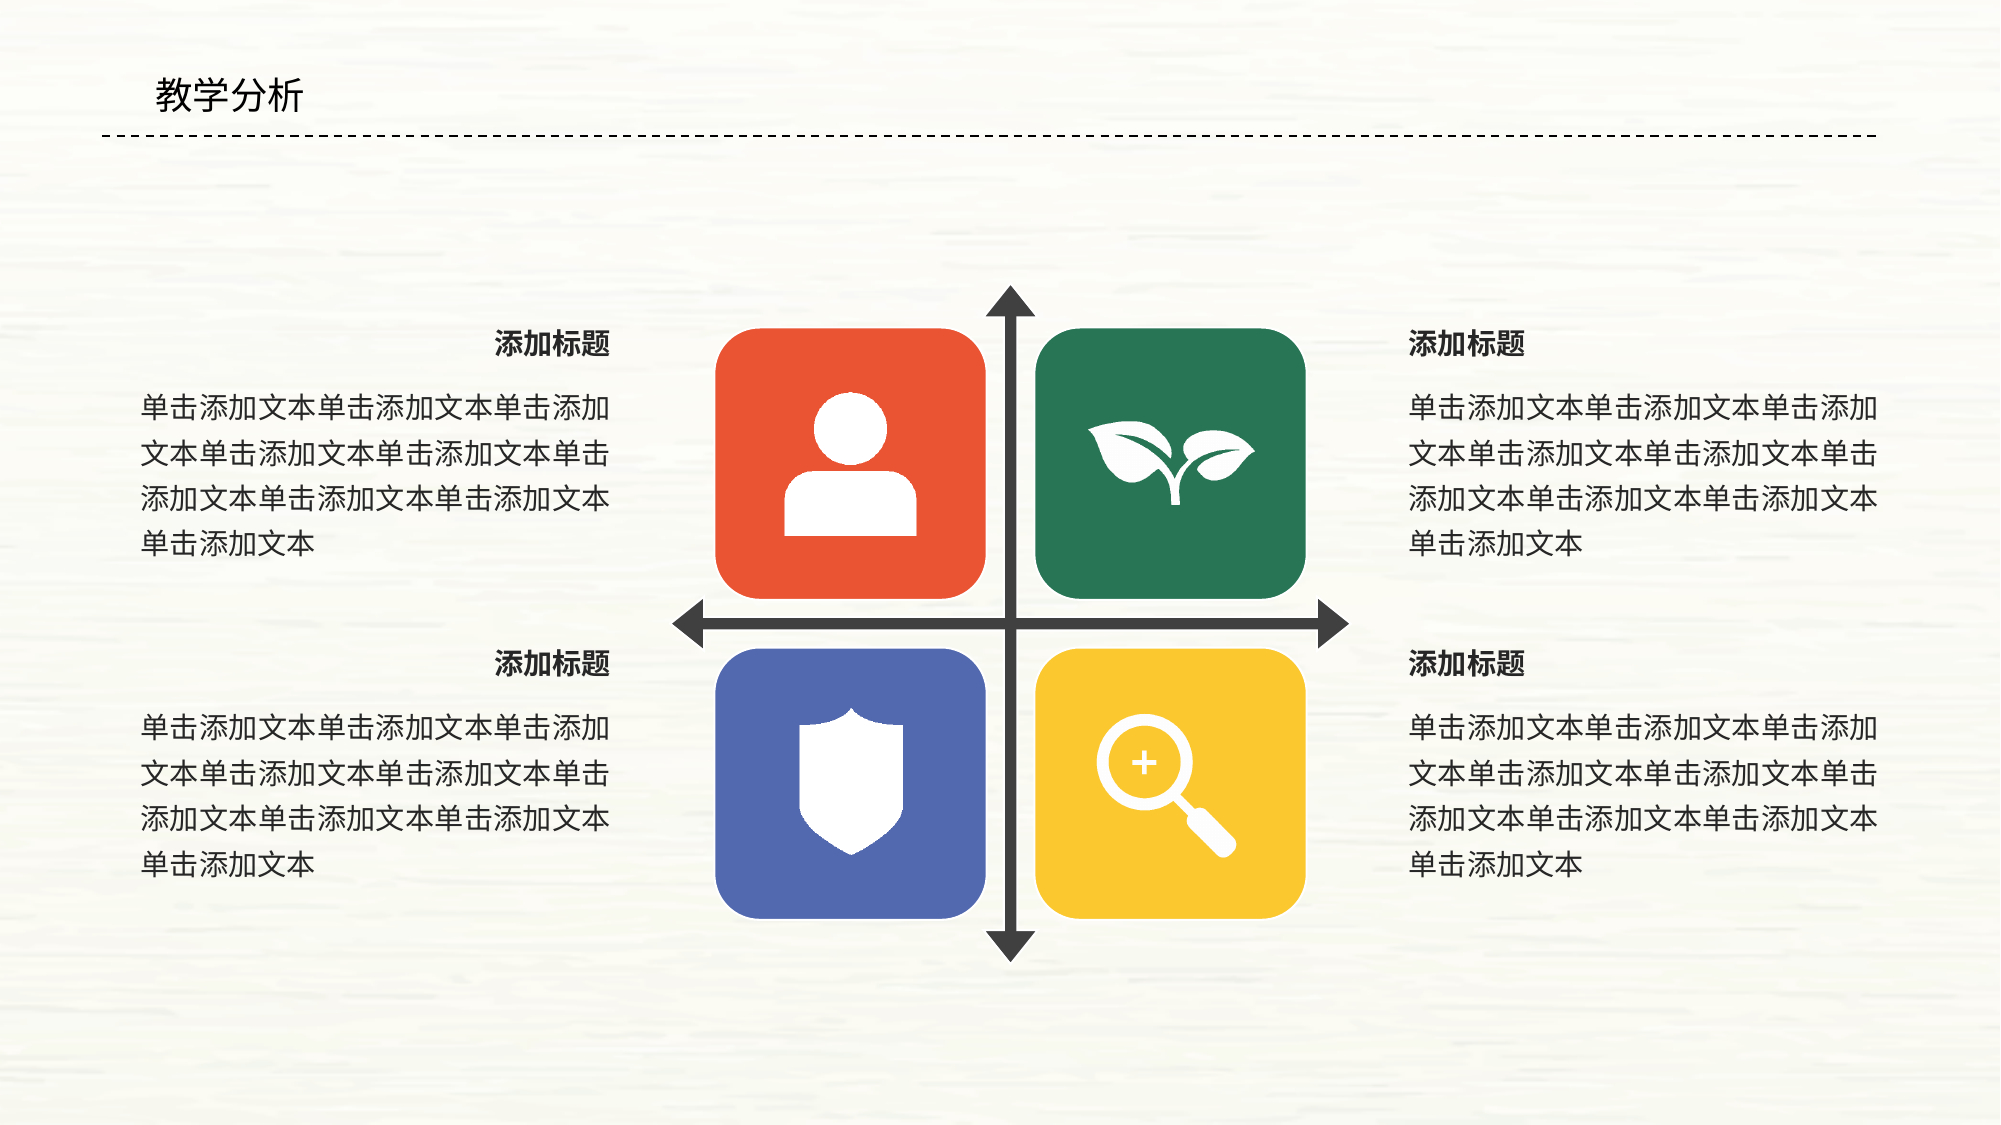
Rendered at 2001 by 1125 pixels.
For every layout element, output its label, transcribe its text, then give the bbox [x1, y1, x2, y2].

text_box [125, 283, 1895, 965]
picture [0, 0, 2000, 1125]
text_box 教学分析 [140, 64, 321, 125]
